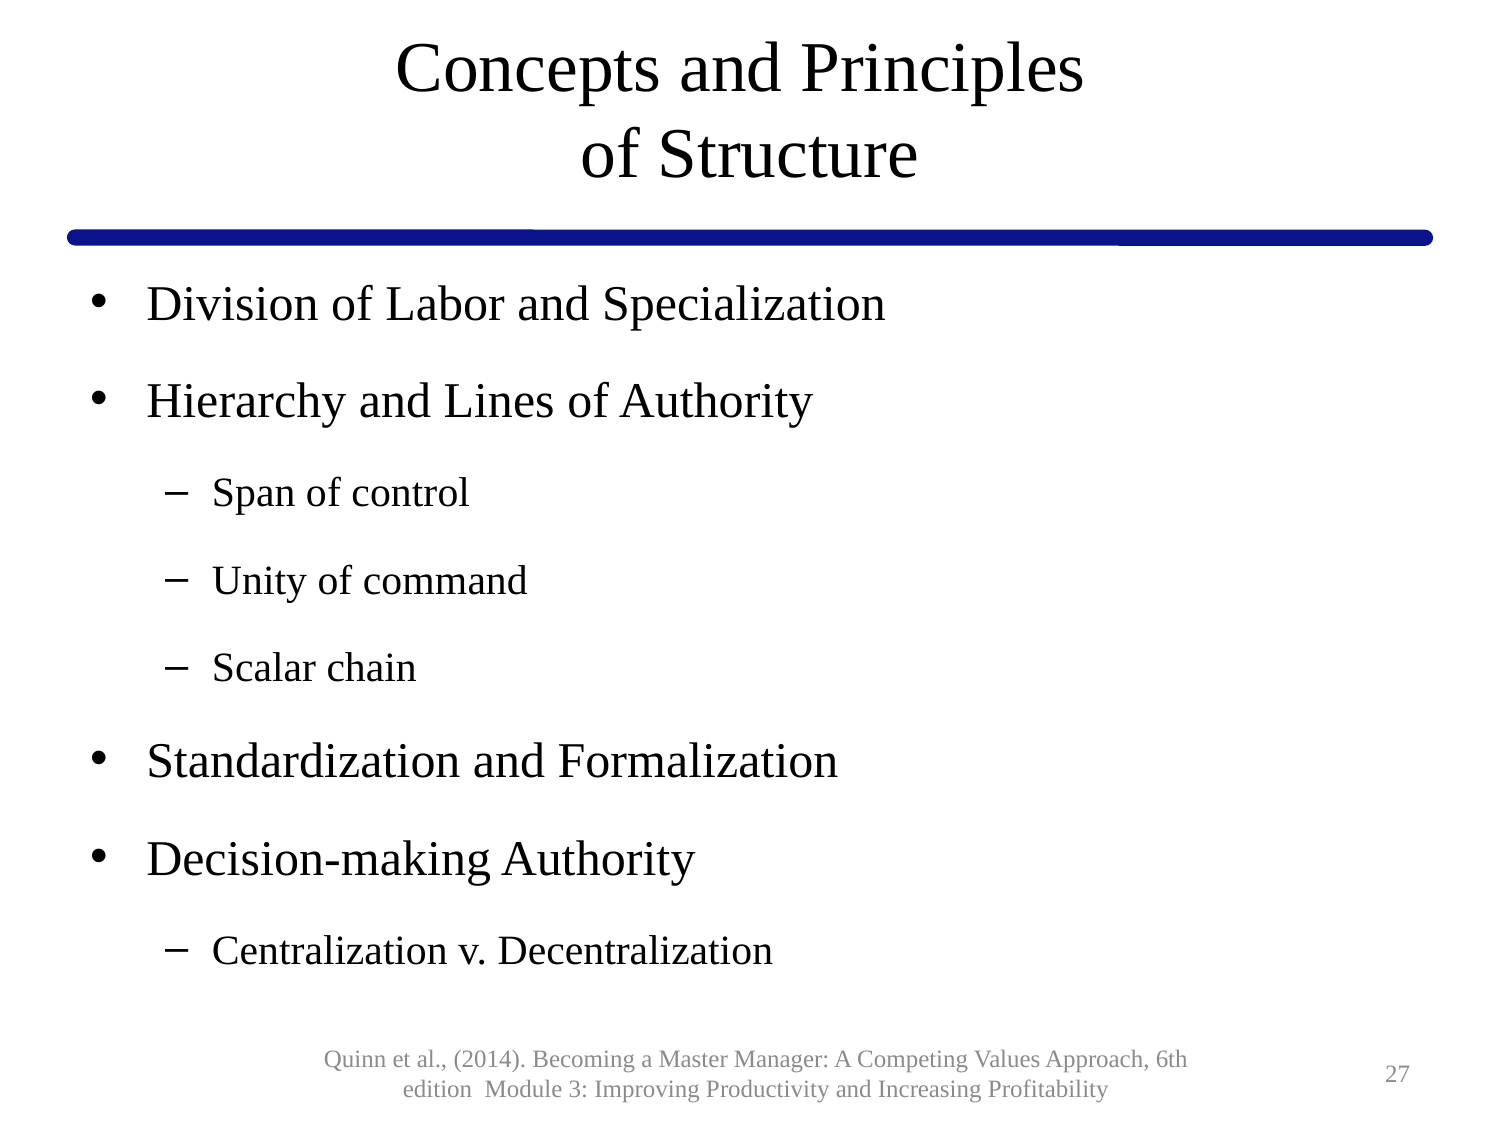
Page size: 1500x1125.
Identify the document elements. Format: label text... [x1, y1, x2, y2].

title Concepts and Principles of Structure [75, 12, 1425, 200]
footer Quinn et al., (2014). Becoming a Master Manager: A Competing Values Approach, 6th edition Module 3: Improving Productivity and Increasing Profitability [287, 1042, 1074, 1103]
slide_number 27 [1074, 1042, 1425, 1103]
list Division of Labor and Specialization Hierarchy and Lines of Authority Span of control Unity of command Scalar chain Standardization and Formalization Decision-making Authority Centralization v. Decentralization [75, 262, 1425, 1005]
